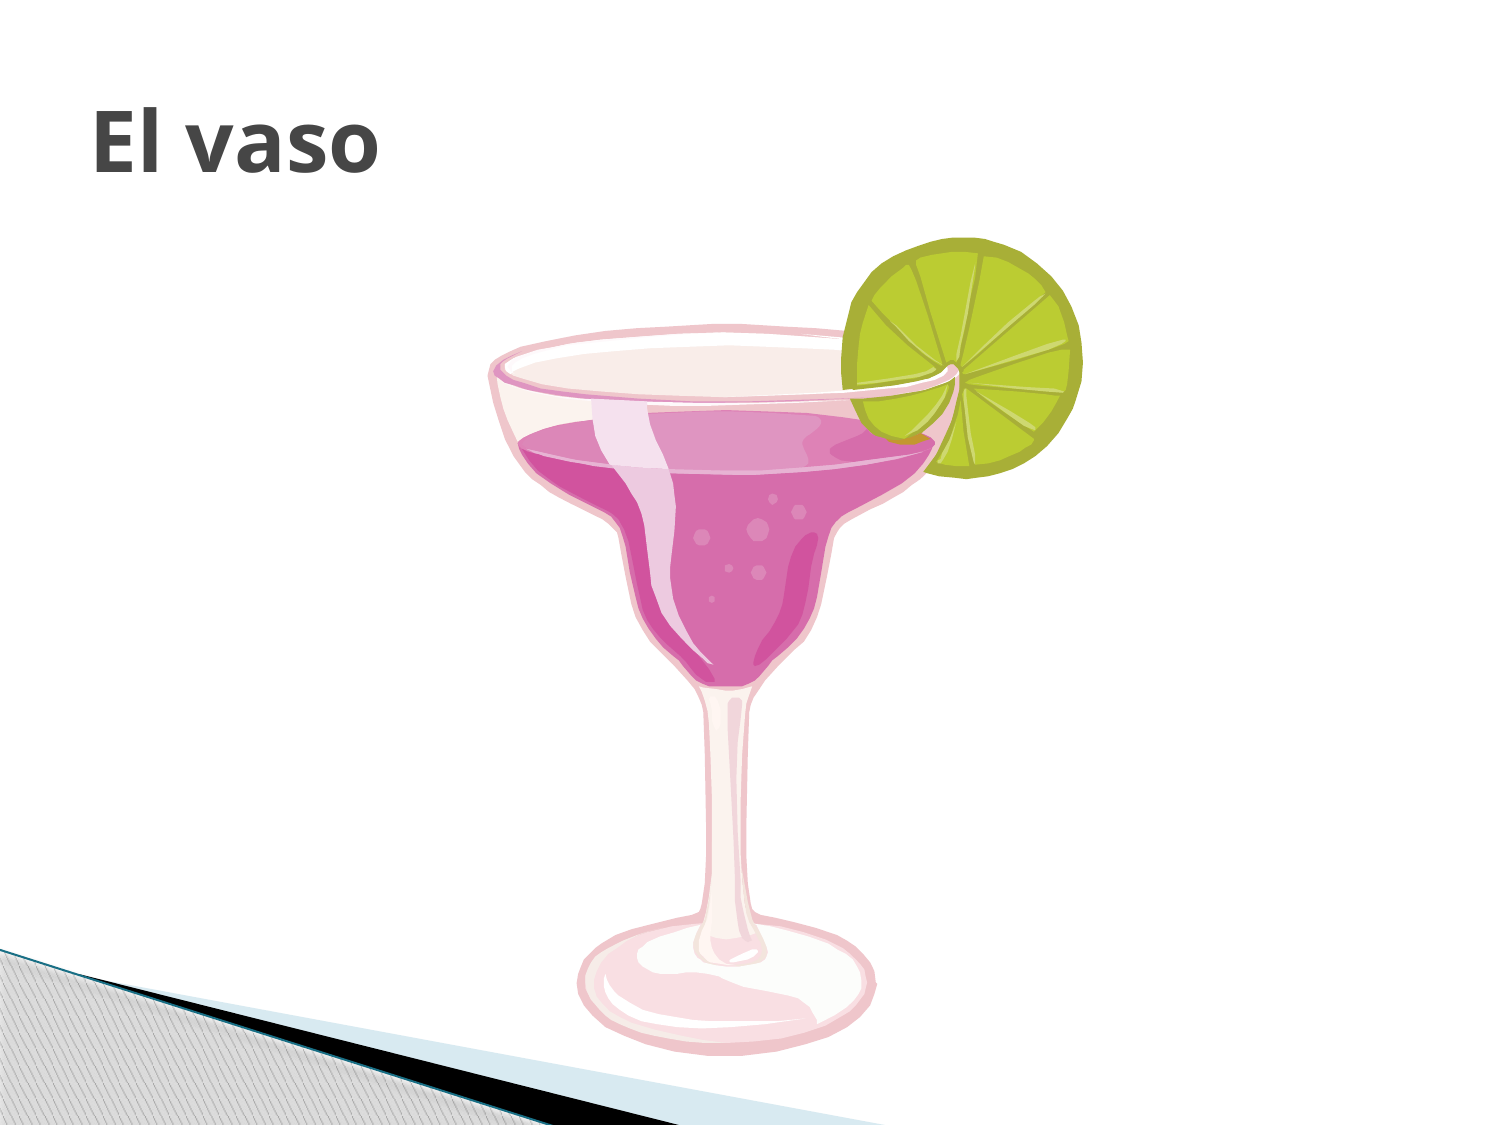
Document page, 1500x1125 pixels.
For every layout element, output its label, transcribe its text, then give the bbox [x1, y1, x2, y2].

title El vaso [75, 45, 1425, 233]
picture [487, 237, 1084, 1056]
